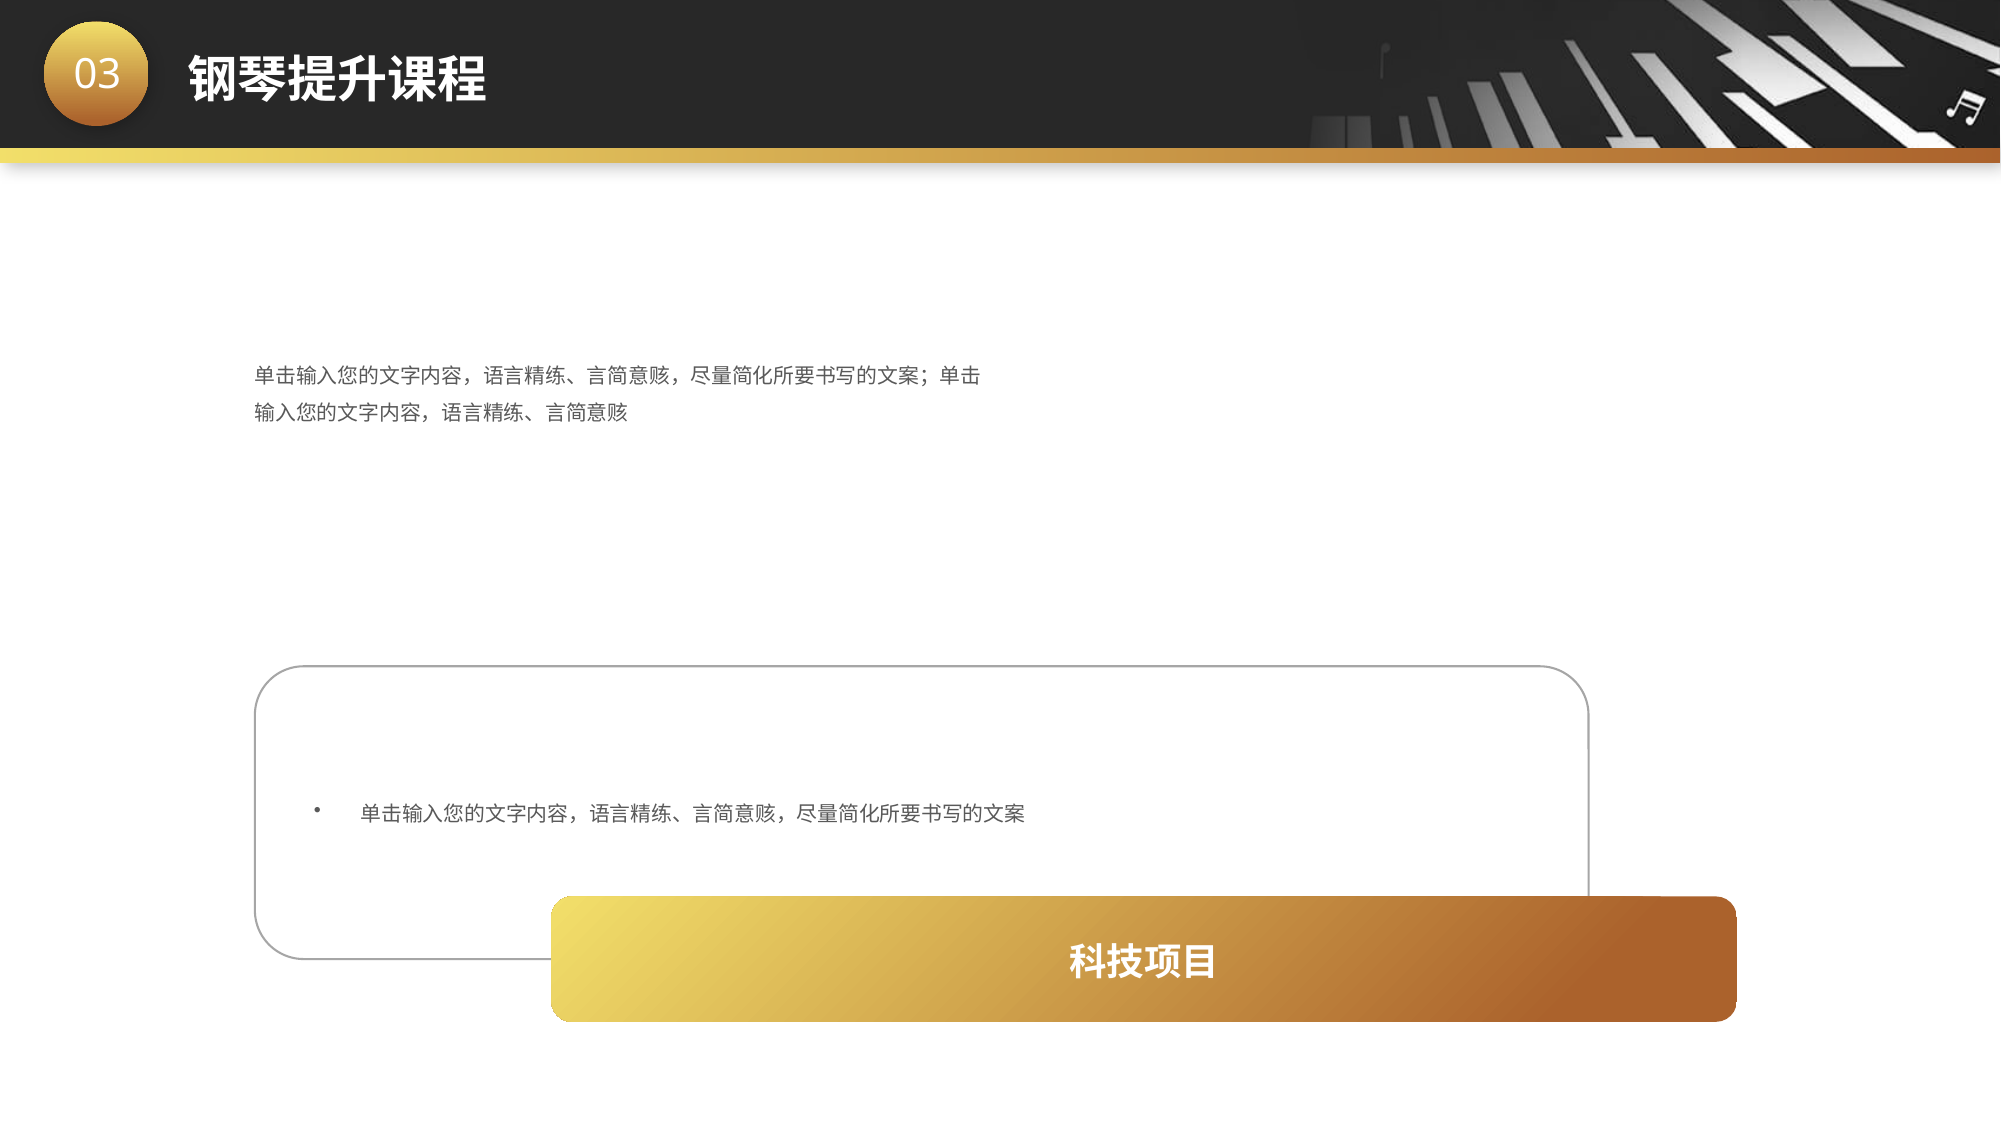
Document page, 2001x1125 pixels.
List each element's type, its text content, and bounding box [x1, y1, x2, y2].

picture [1575, 0, 2000, 148]
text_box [254, 424, 1737, 1022]
text_box 单击输入您的文字内容，语言精练、言简意赅，尽量简化所要书写的文案；单击输入您的文字内容，语言精练、言简意赅 [254, 350, 985, 424]
